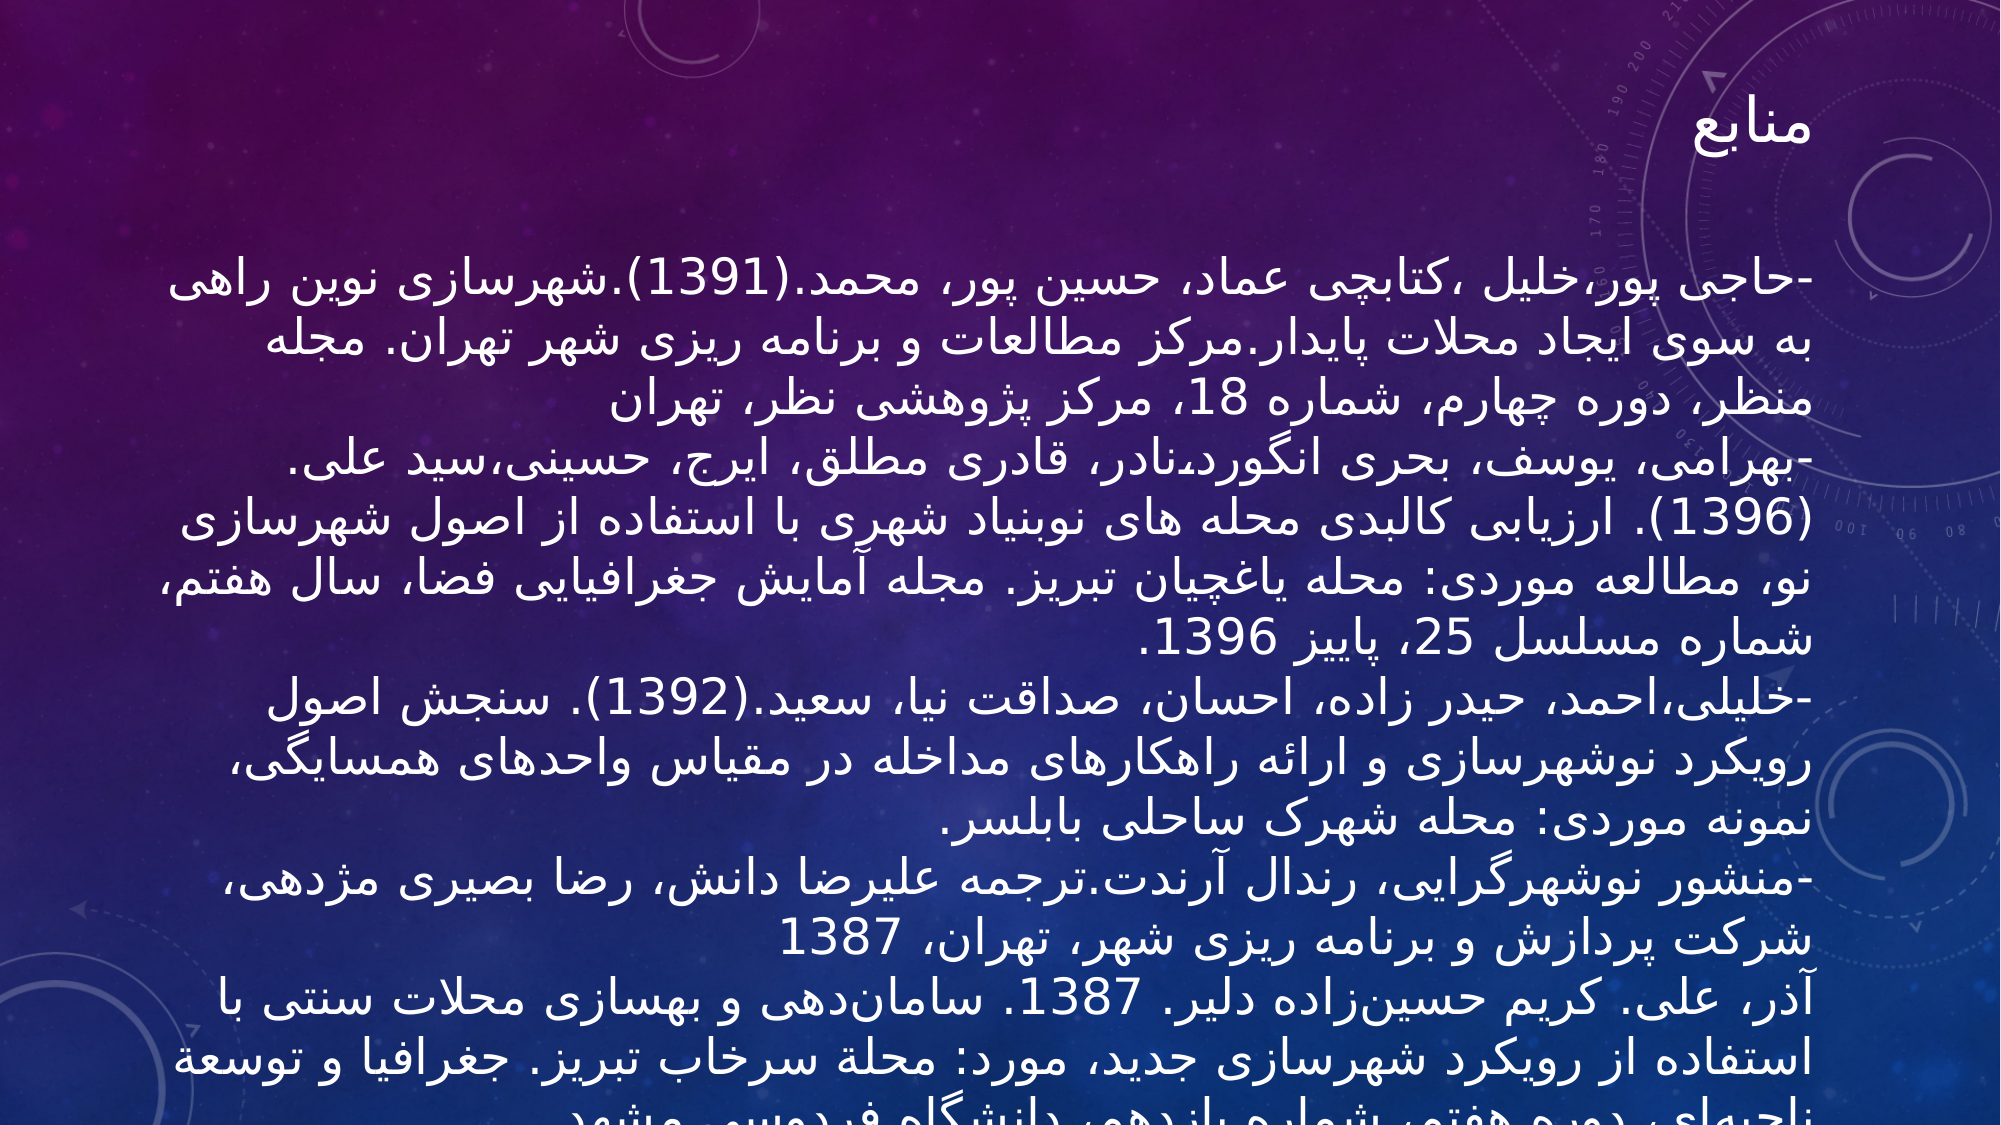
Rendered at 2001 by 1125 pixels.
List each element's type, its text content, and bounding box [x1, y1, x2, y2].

text_box -حاجی پور،خلیل ،کتابچی عماد، حسین پور، محمد.(1391).شهرسازی نوین راهی به سوی ایجاد محلات پایدار.مرکز مطالعات و برنامه ریزی شهر تهران. مجله منظر، دوره چهارم، شماره 18، مرکز پژوهشی نظر، تهران -بهرامی، یوسف، بحری انگورد،نادر، قادری مطلق، ایرج، حسینی،سید علی.(1396). ارزیابی کالبدی محله های نوبنیاد شهری با استفاده از اصول شهرسازی نو، مطالعه موردی: محله یاغچیان تبریز. مجله آمایش جغرافیایی فضا، سال هفتم، شماره مسلسل 25، پاییز 1396. -خلیلی،احمد، حیدر زاده، احسان، صداقت نیا، سعید.(1392). سنجش اصول رویکرد نوشهرسازی و ارائه راهکارهای مداخله در مقیاس واحدهای همسایگی، نمونه موردی: محله شهرک ساحلی بابلسر. -منشور نوشهرگرایی، رندال آرندت.ترجمه علیرضا دانش، رضا بصیری مژدهی، شرکت پردازش و برنامه ریزی شهر، تهران، 1387 آذر، علی. کریم حسین‌زاده دلیر. 1387. سامان‌دهی و بهسازی محلات سنتی با استفاده از رویکرد شهرسازی جدید، مورد: محلة سرخاب تبریز. جغرافیا و توسعة ناحیه‌ای، دوره هفتم، شماره یازدهم، دانشگاه فردوسی مشهد [132, 236, 1830, 1125]
title منابع [1618, 71, 1830, 163]
picture [0, 0, 2001, 1125]
